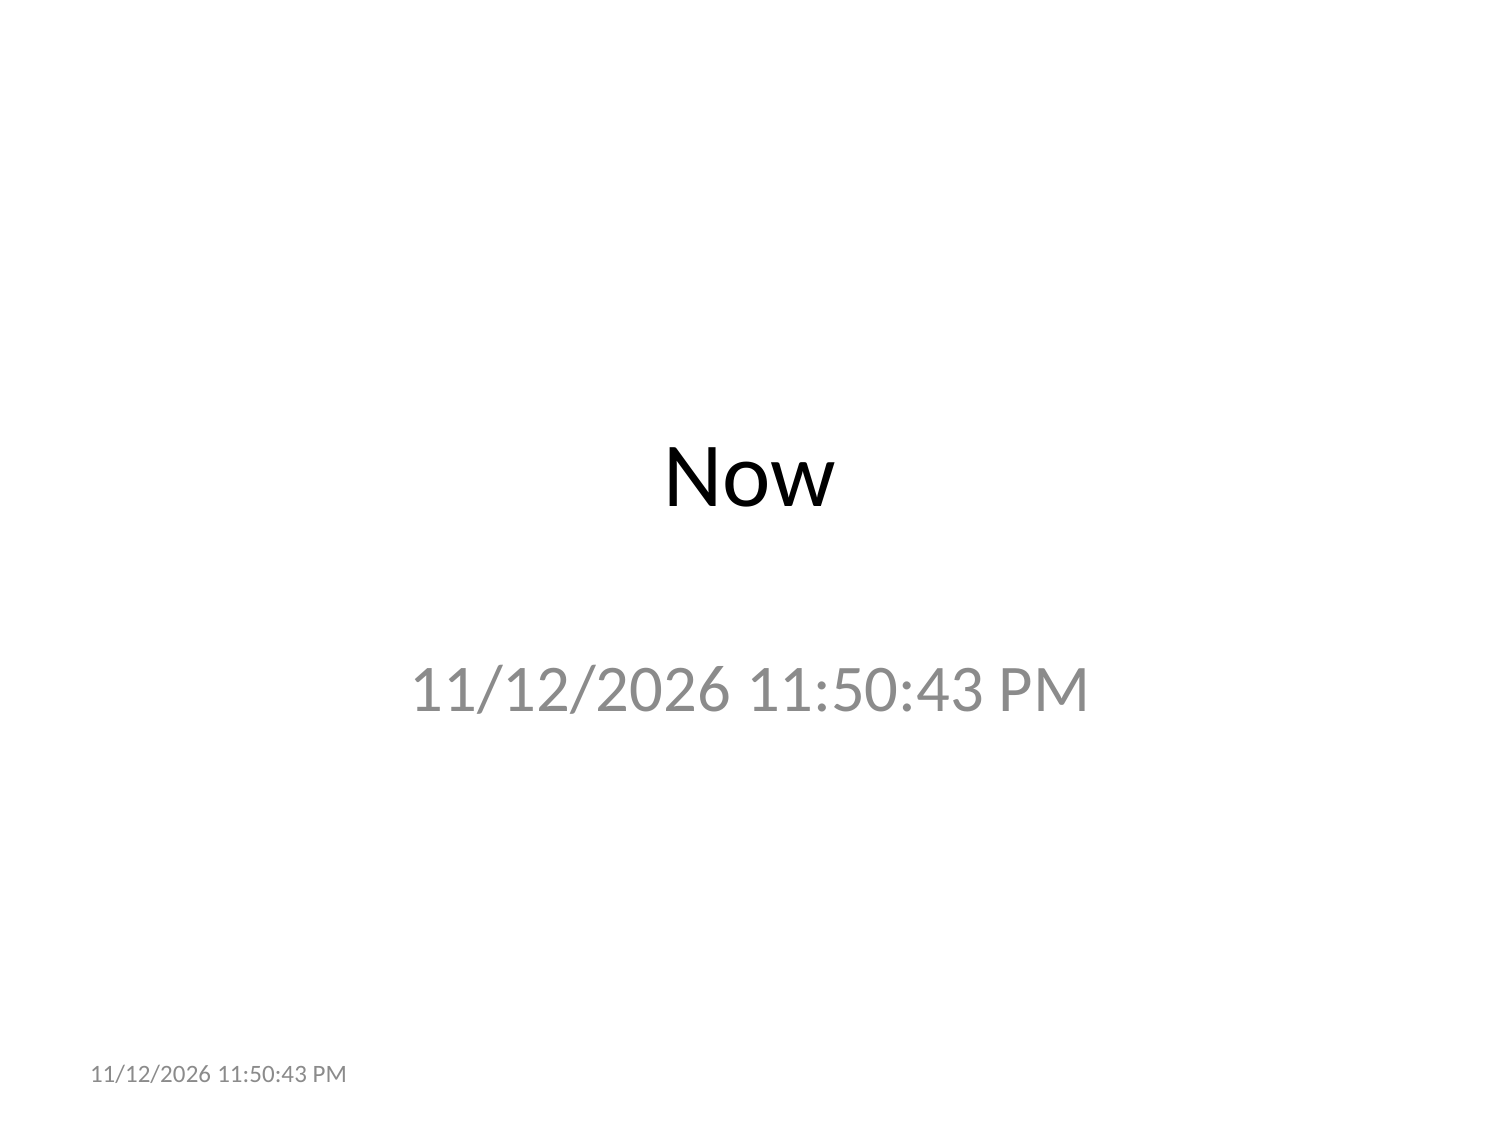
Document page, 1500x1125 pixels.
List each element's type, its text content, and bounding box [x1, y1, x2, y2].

title Now [112, 349, 1388, 591]
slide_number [75, 1042, 425, 1103]
subtitle 2011-12-19 10:20:04 AM [225, 637, 1275, 925]
